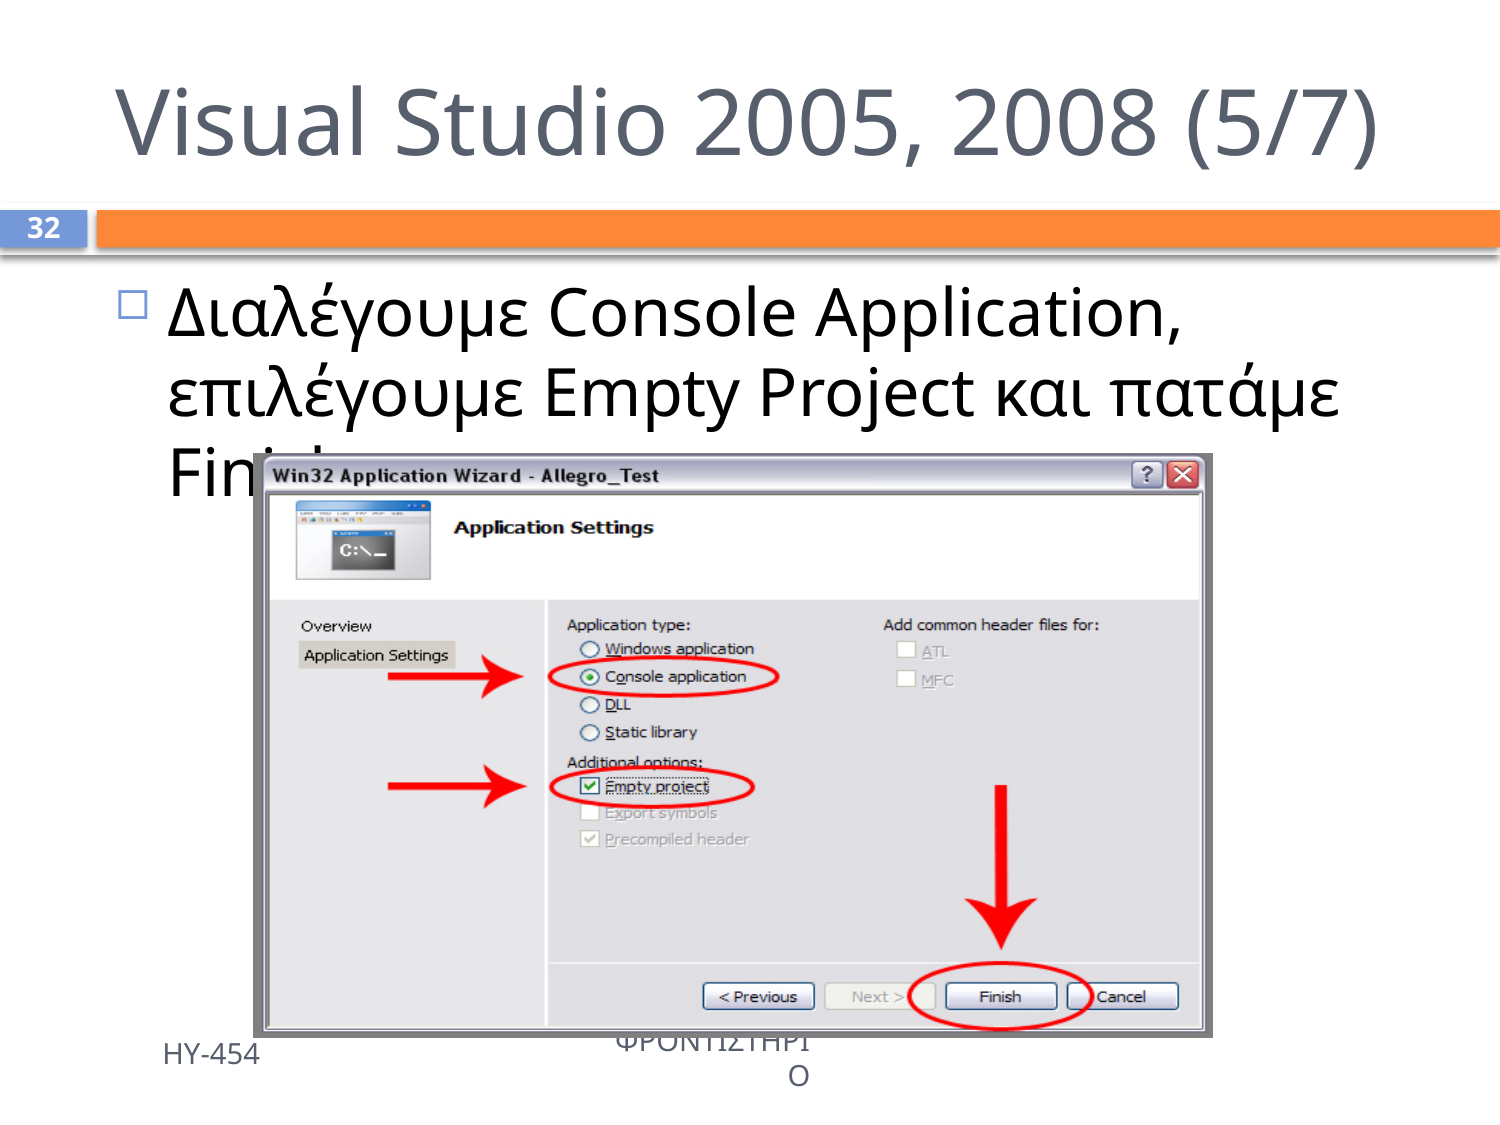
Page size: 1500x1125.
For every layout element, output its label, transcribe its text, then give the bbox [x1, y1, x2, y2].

list Διαλέγουμε Console Application, επιλέγουμε Empty Project και πατάμε Finish [100, 262, 1438, 1000]
title Visual Studio 2005, 2008 (5/7) [100, 37, 1438, 200]
picture [252, 453, 1213, 1038]
footer ΗΥ-454 [99, 1024, 275, 1085]
slide_number 32 [0, 208, 88, 249]
